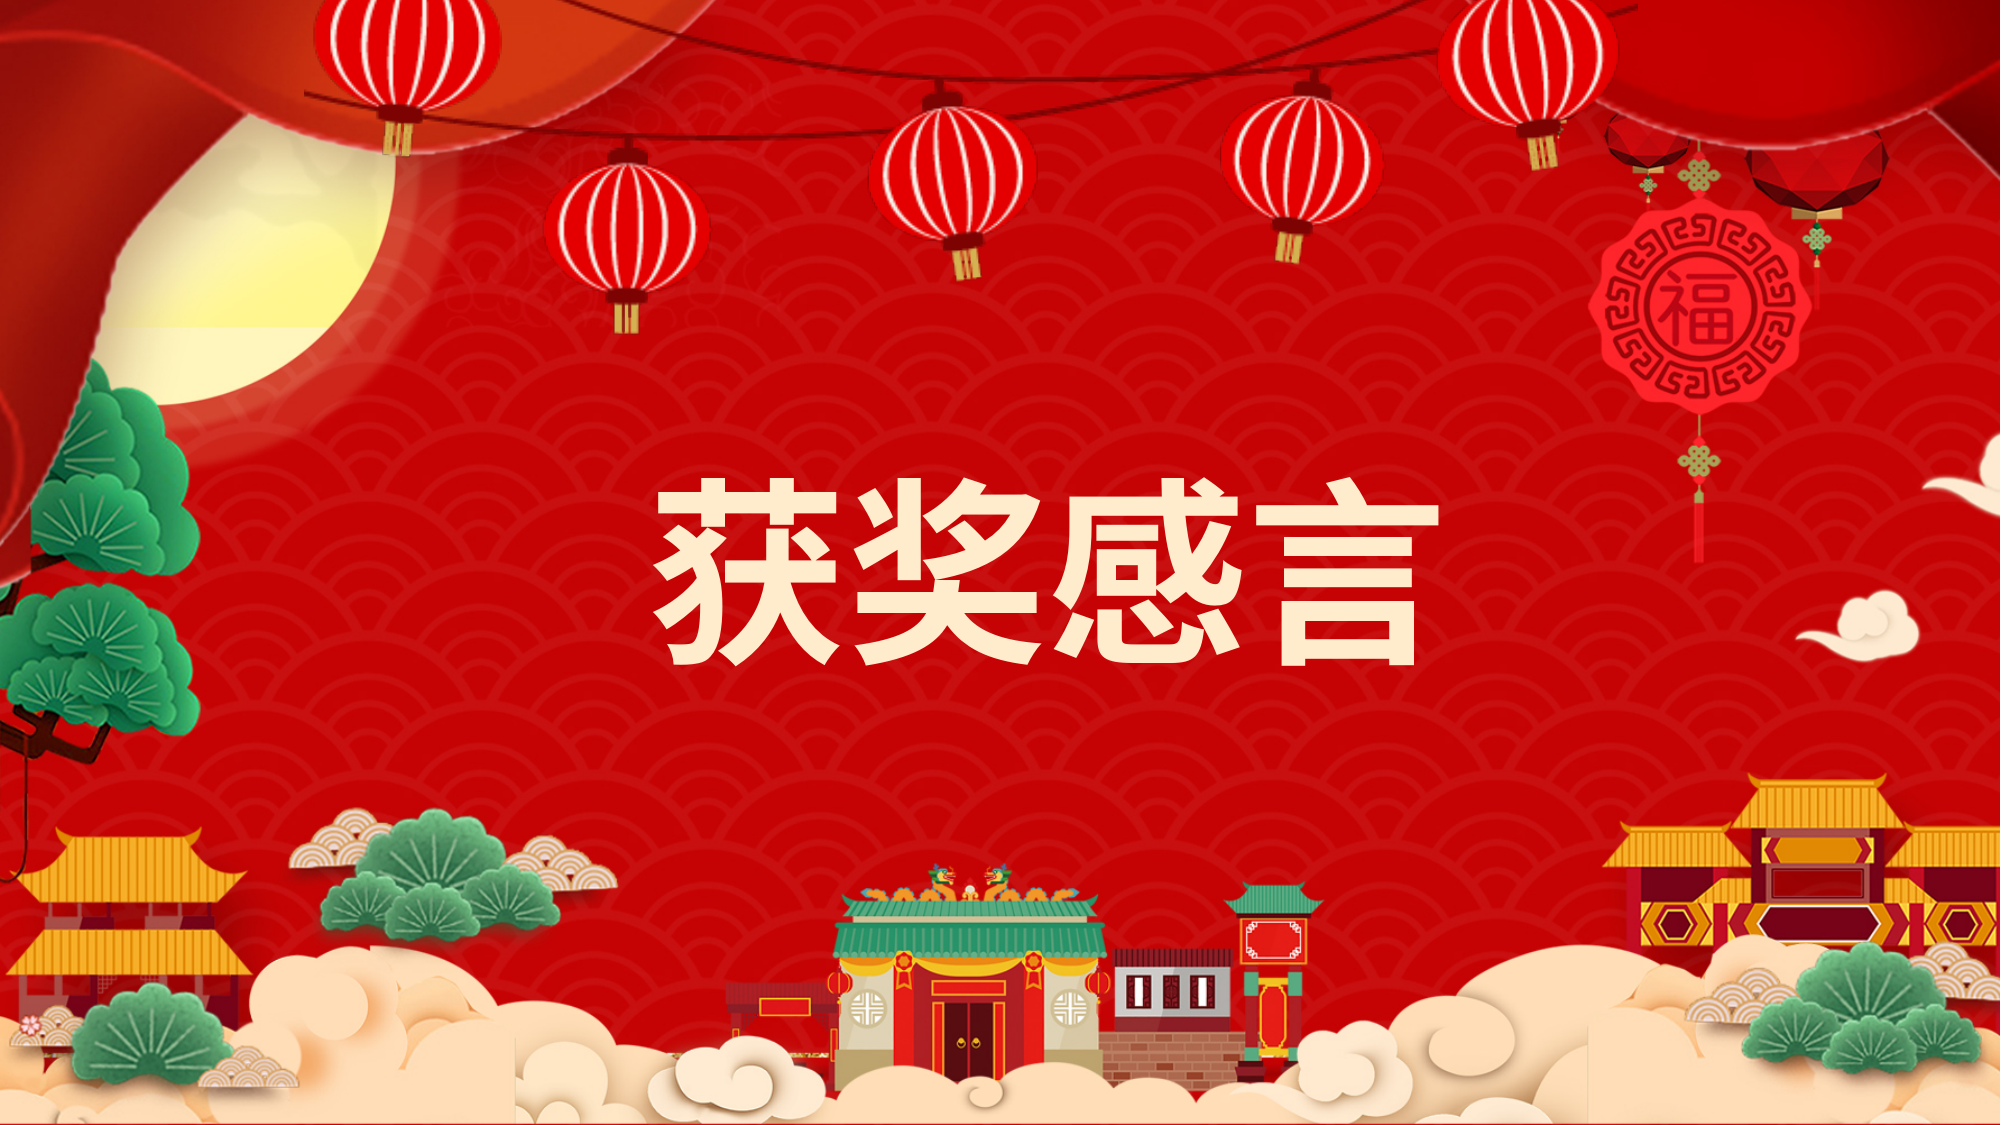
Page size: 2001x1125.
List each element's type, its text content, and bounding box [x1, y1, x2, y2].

picture [0, 0, 2000, 1125]
text_box 获奖感言 [602, 441, 1494, 697]
